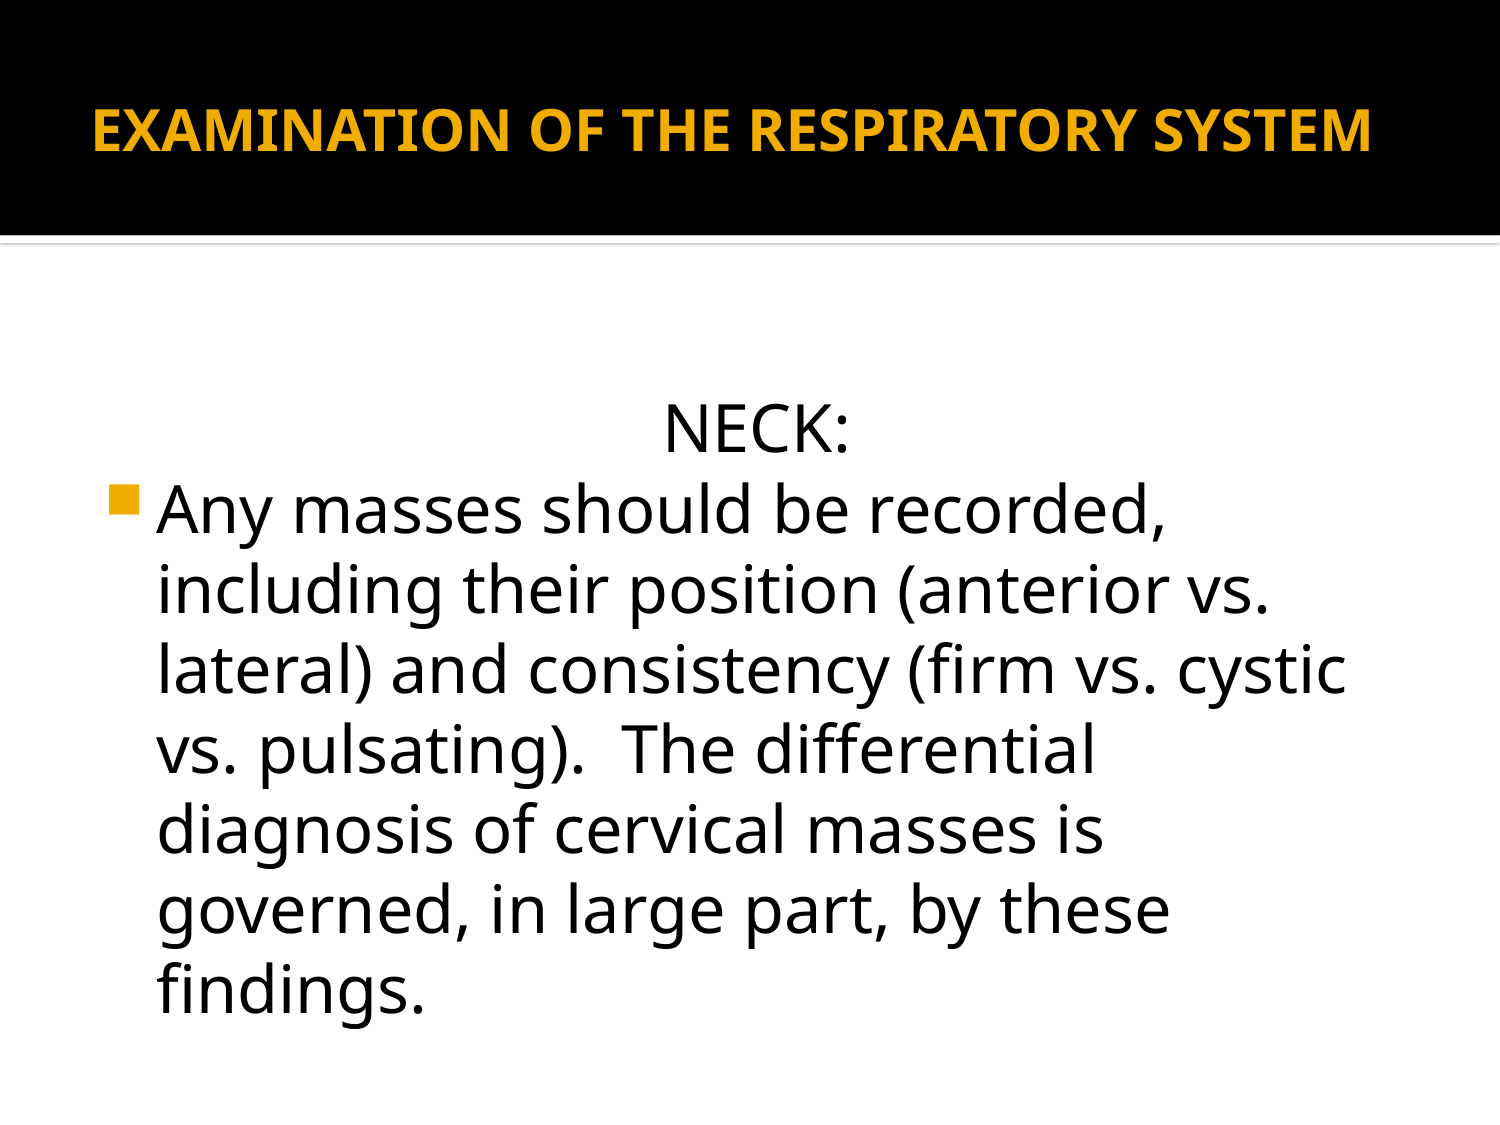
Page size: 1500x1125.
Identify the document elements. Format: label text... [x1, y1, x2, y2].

list NECK: Any masses should be recorded, including their position (anterior vs. lateral) and consistency (firm vs. cystic vs. pulsating). The differential diagnosis of cervical masses is governed, in large part, by these findings. [75, 291, 1425, 1050]
title EXAMINATION OF THE RESPIRATORY SYSTEM [75, 25, 1425, 231]
